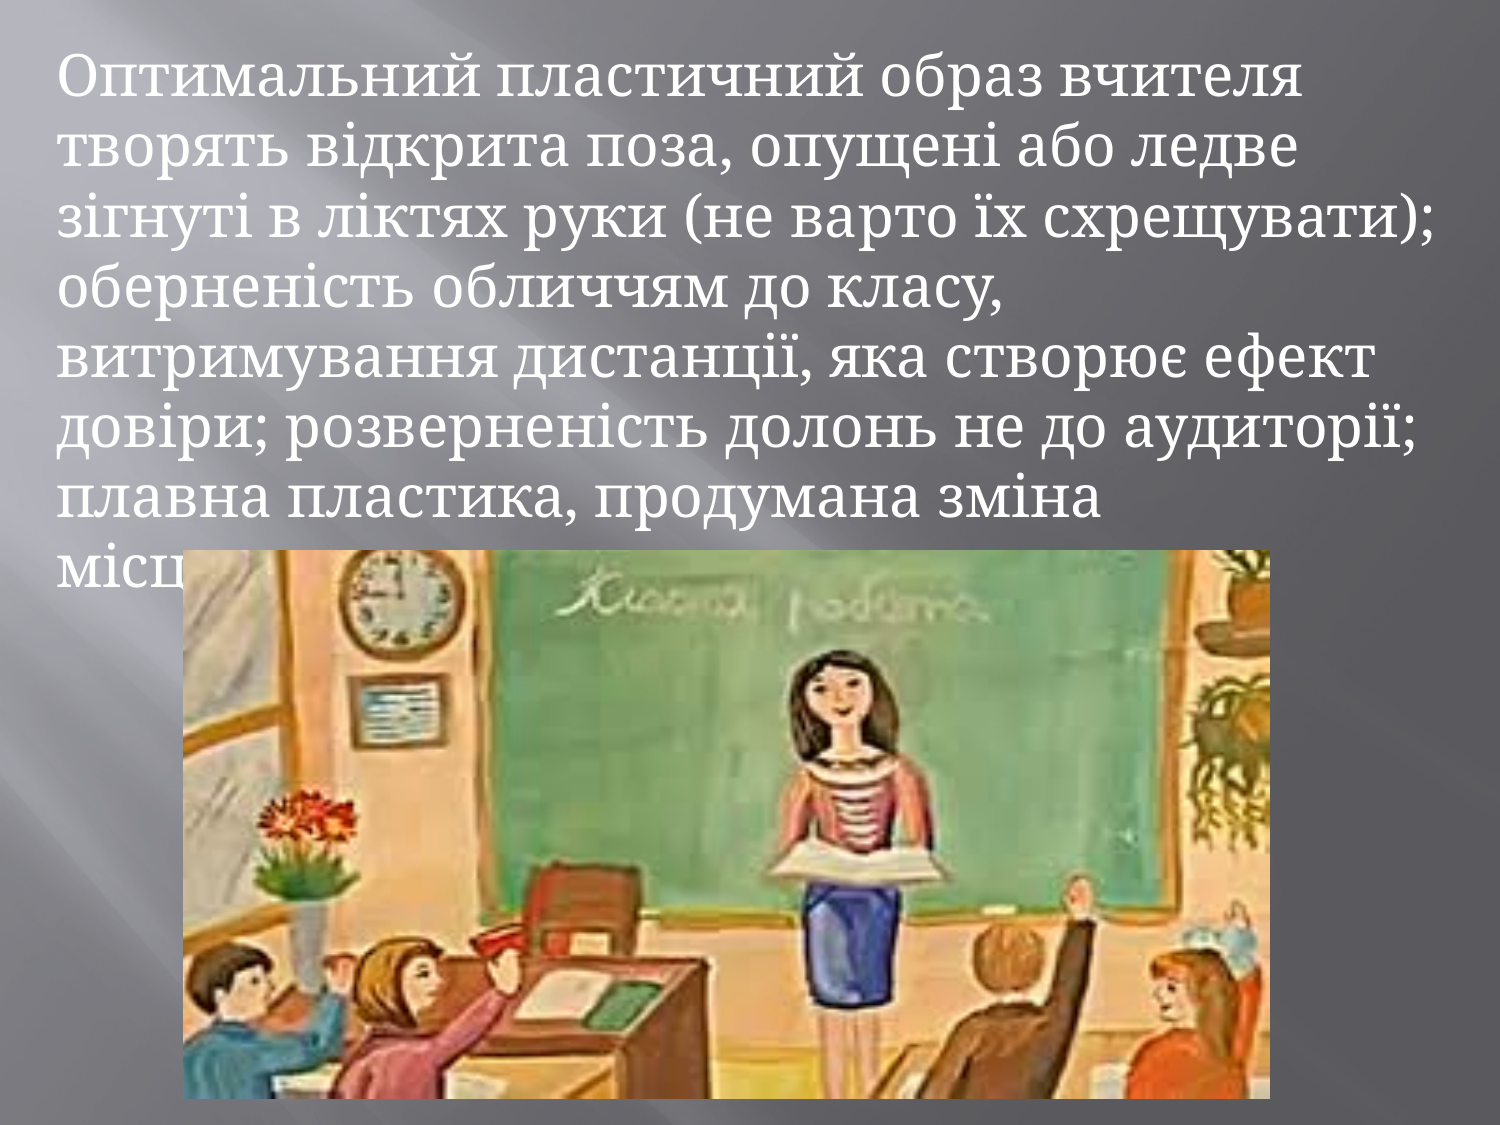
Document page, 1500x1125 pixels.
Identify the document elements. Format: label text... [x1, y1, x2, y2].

list Оптимальний пластичний образ вчителя творять відкрита поза, опущені або ледве зігнуті в ліктях руки (не варто їх схрещувати); оберненість обличчям до класу, витримування дистанції, яка створює ефект довіри; розверненість долонь не до аудиторії; плавна пластика, продумана зміна місцезнаходження [41, 30, 1459, 610]
picture [182, 550, 1270, 1099]
